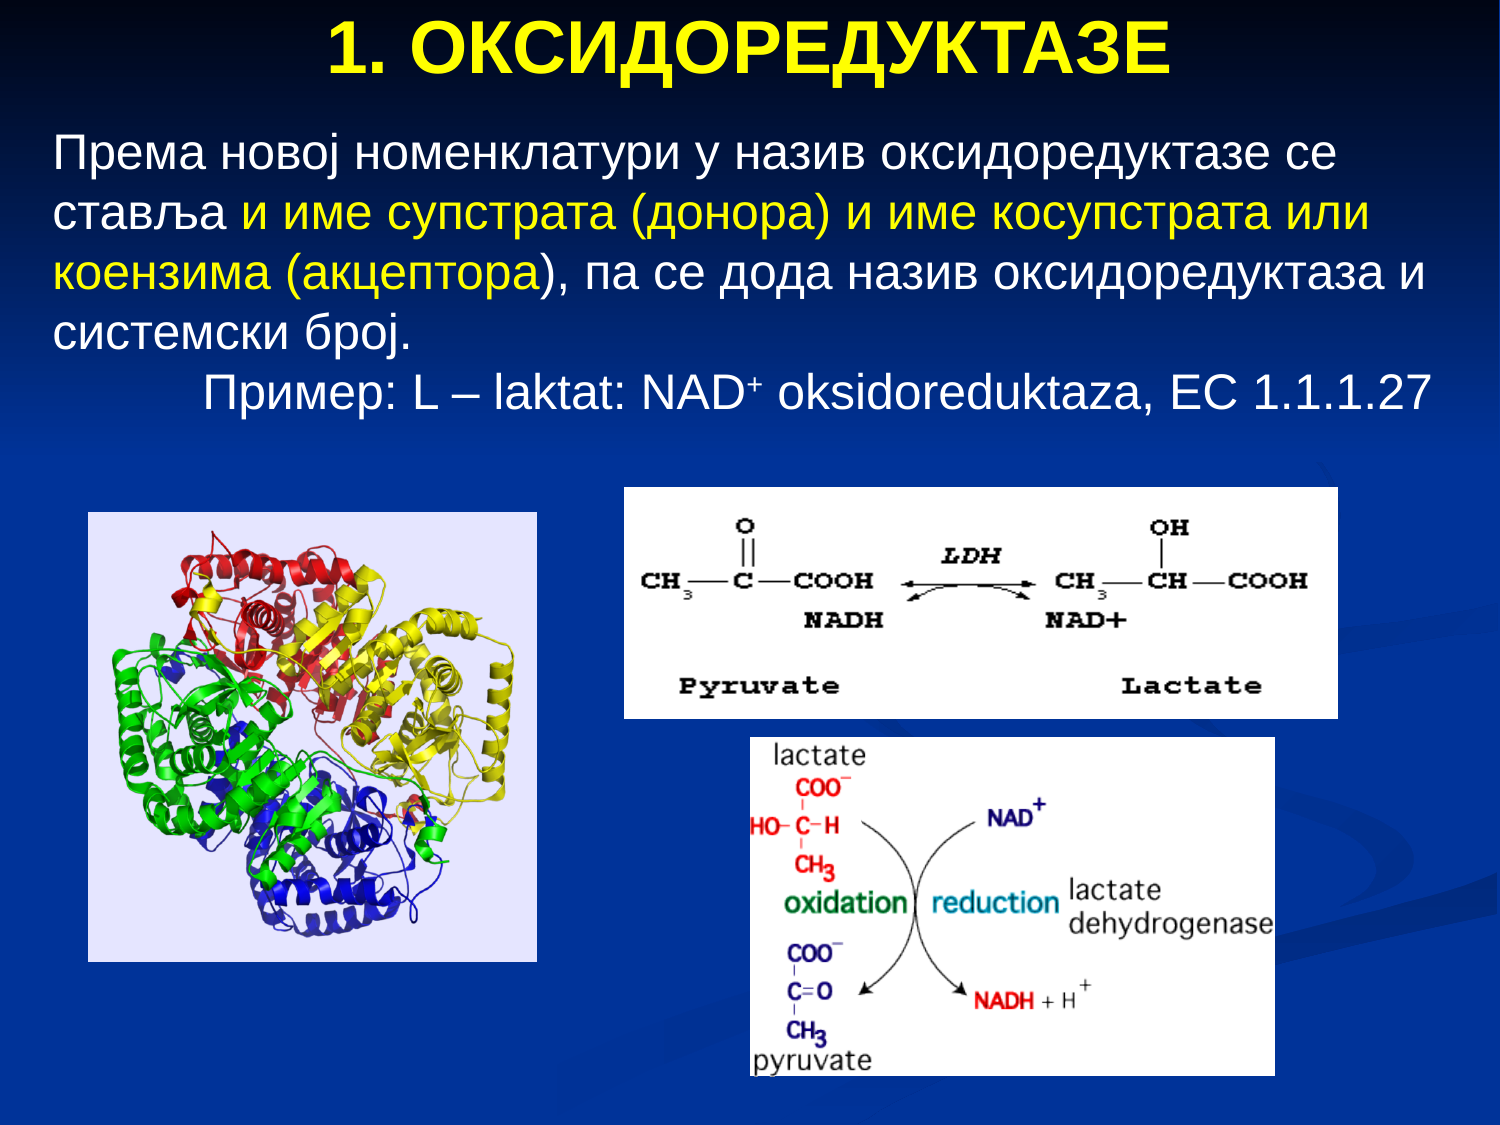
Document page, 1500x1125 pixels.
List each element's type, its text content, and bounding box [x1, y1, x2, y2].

title 1. ОКСИДОРЕДУКТАЗЕ [74, 0, 1426, 138]
picture [749, 737, 1276, 1077]
text_box Према новој номенклатури у назив оксидоредуктазе се ставља и име супстрата (донора) и име косупстрата или коензима (акцептора), па се дода назив оксидоредуктаза и системски број. Пример: L – laktat: NAD+ oksidoreduktaza, EC 1.1.1.27 [37, 112, 1500, 428]
picture [624, 487, 1338, 719]
picture [87, 512, 538, 963]
